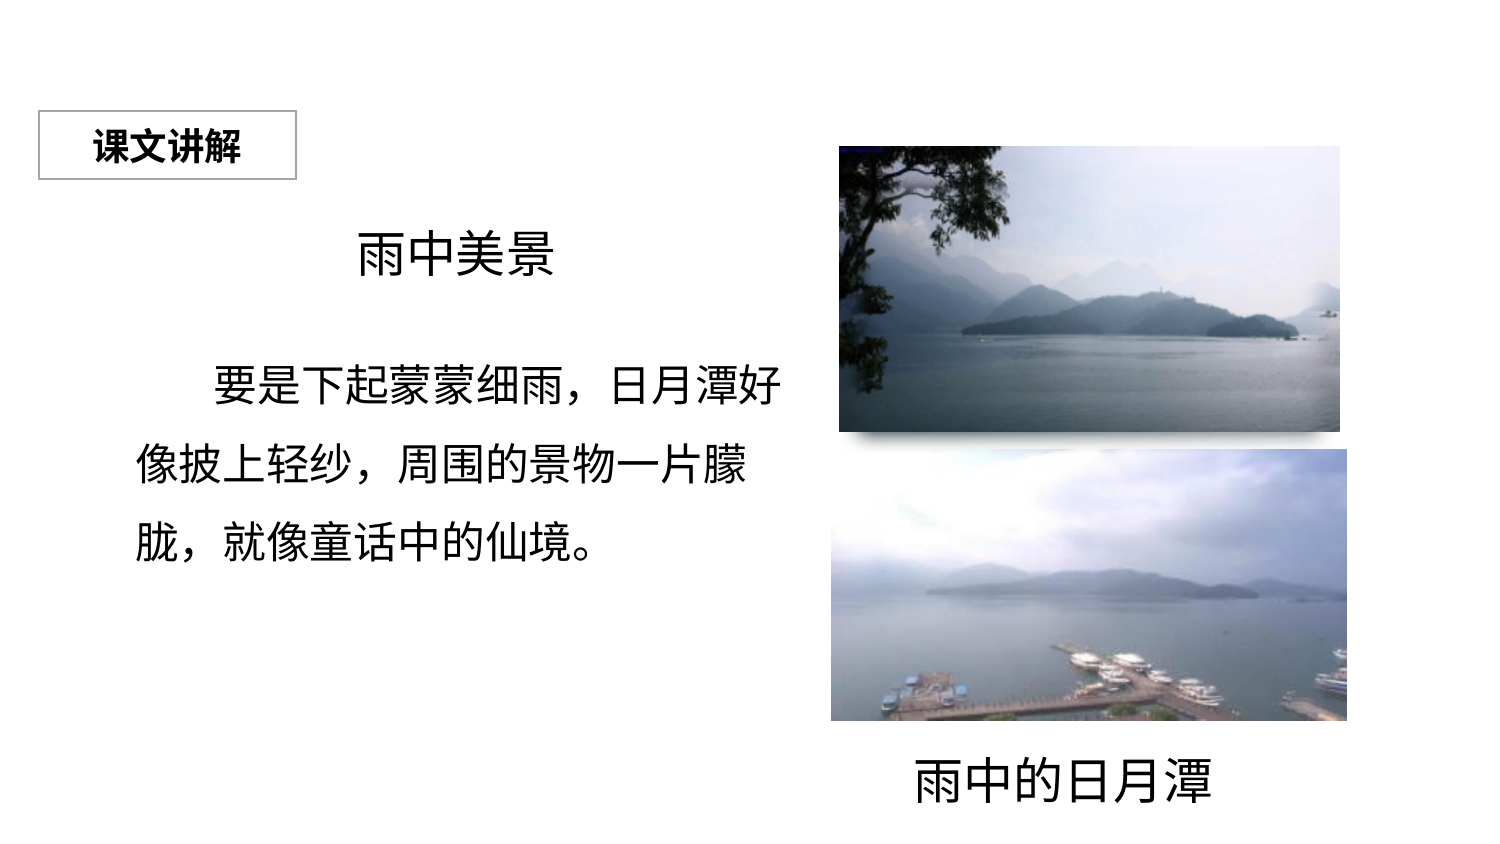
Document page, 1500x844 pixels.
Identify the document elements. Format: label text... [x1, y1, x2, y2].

text_box 雨中的日月潭 [901, 743, 1299, 815]
text_box 要是下起蒙蒙细雨，日月潭好像披上轻纱，周围的景物一片朦胧，就像童话中的仙境。 [123, 325, 800, 574]
text_box 课文讲解 [38, 110, 297, 180]
picture [831, 146, 1348, 721]
text_box 雨中美景 [270, 216, 643, 288]
